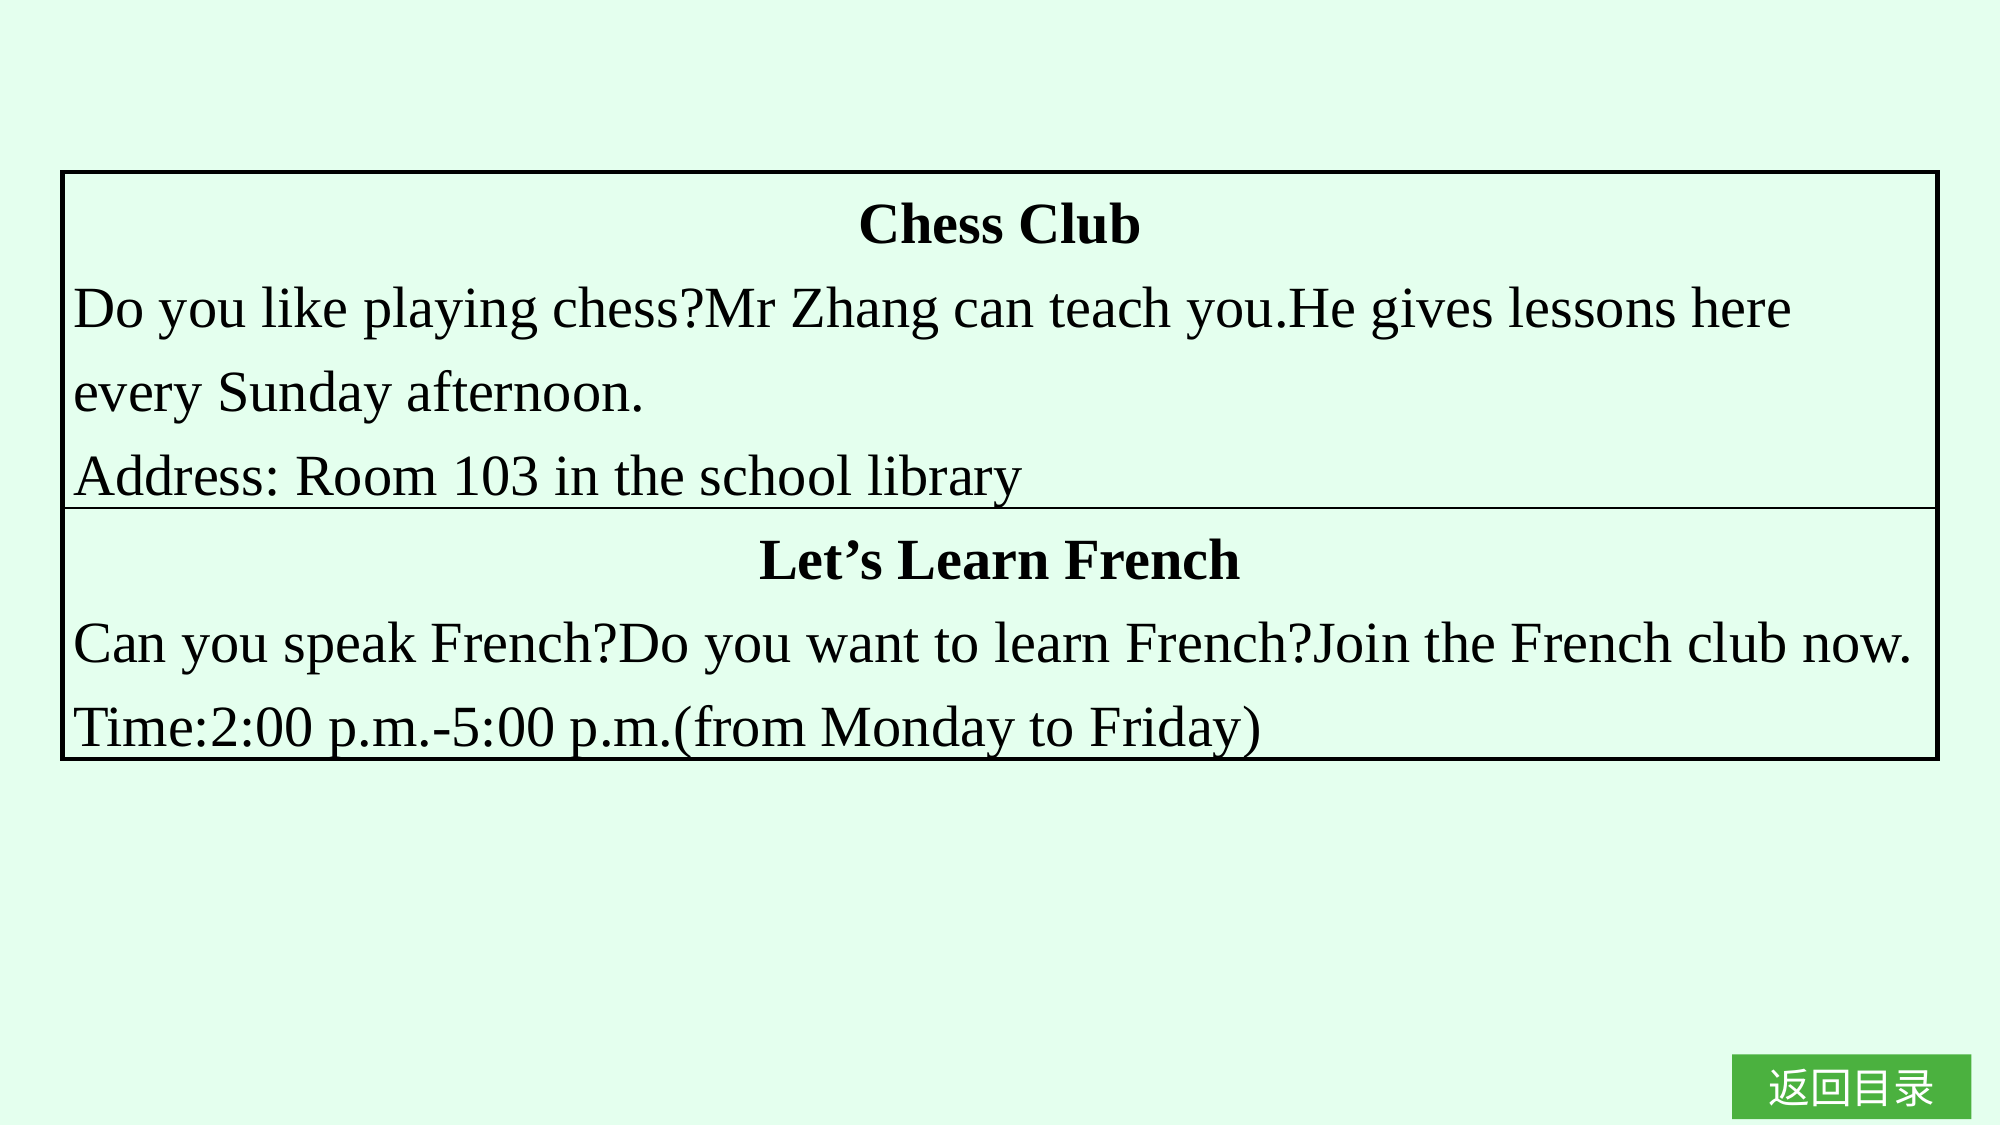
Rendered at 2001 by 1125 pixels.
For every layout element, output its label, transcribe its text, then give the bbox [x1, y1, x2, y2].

table_cell Let’s Learn French Can you speak French?Do you want to learn French?Join the French club now. Time:2:00 p.m.-5:00 p.m.(from Monday to Friday) [65, 509, 1935, 757]
table_header Chess Club Do you like playing chess?Mr Zhang can teach you.He gives lessons here every Sunday afternoon. Address: Room 103 in the school library [65, 174, 1935, 507]
